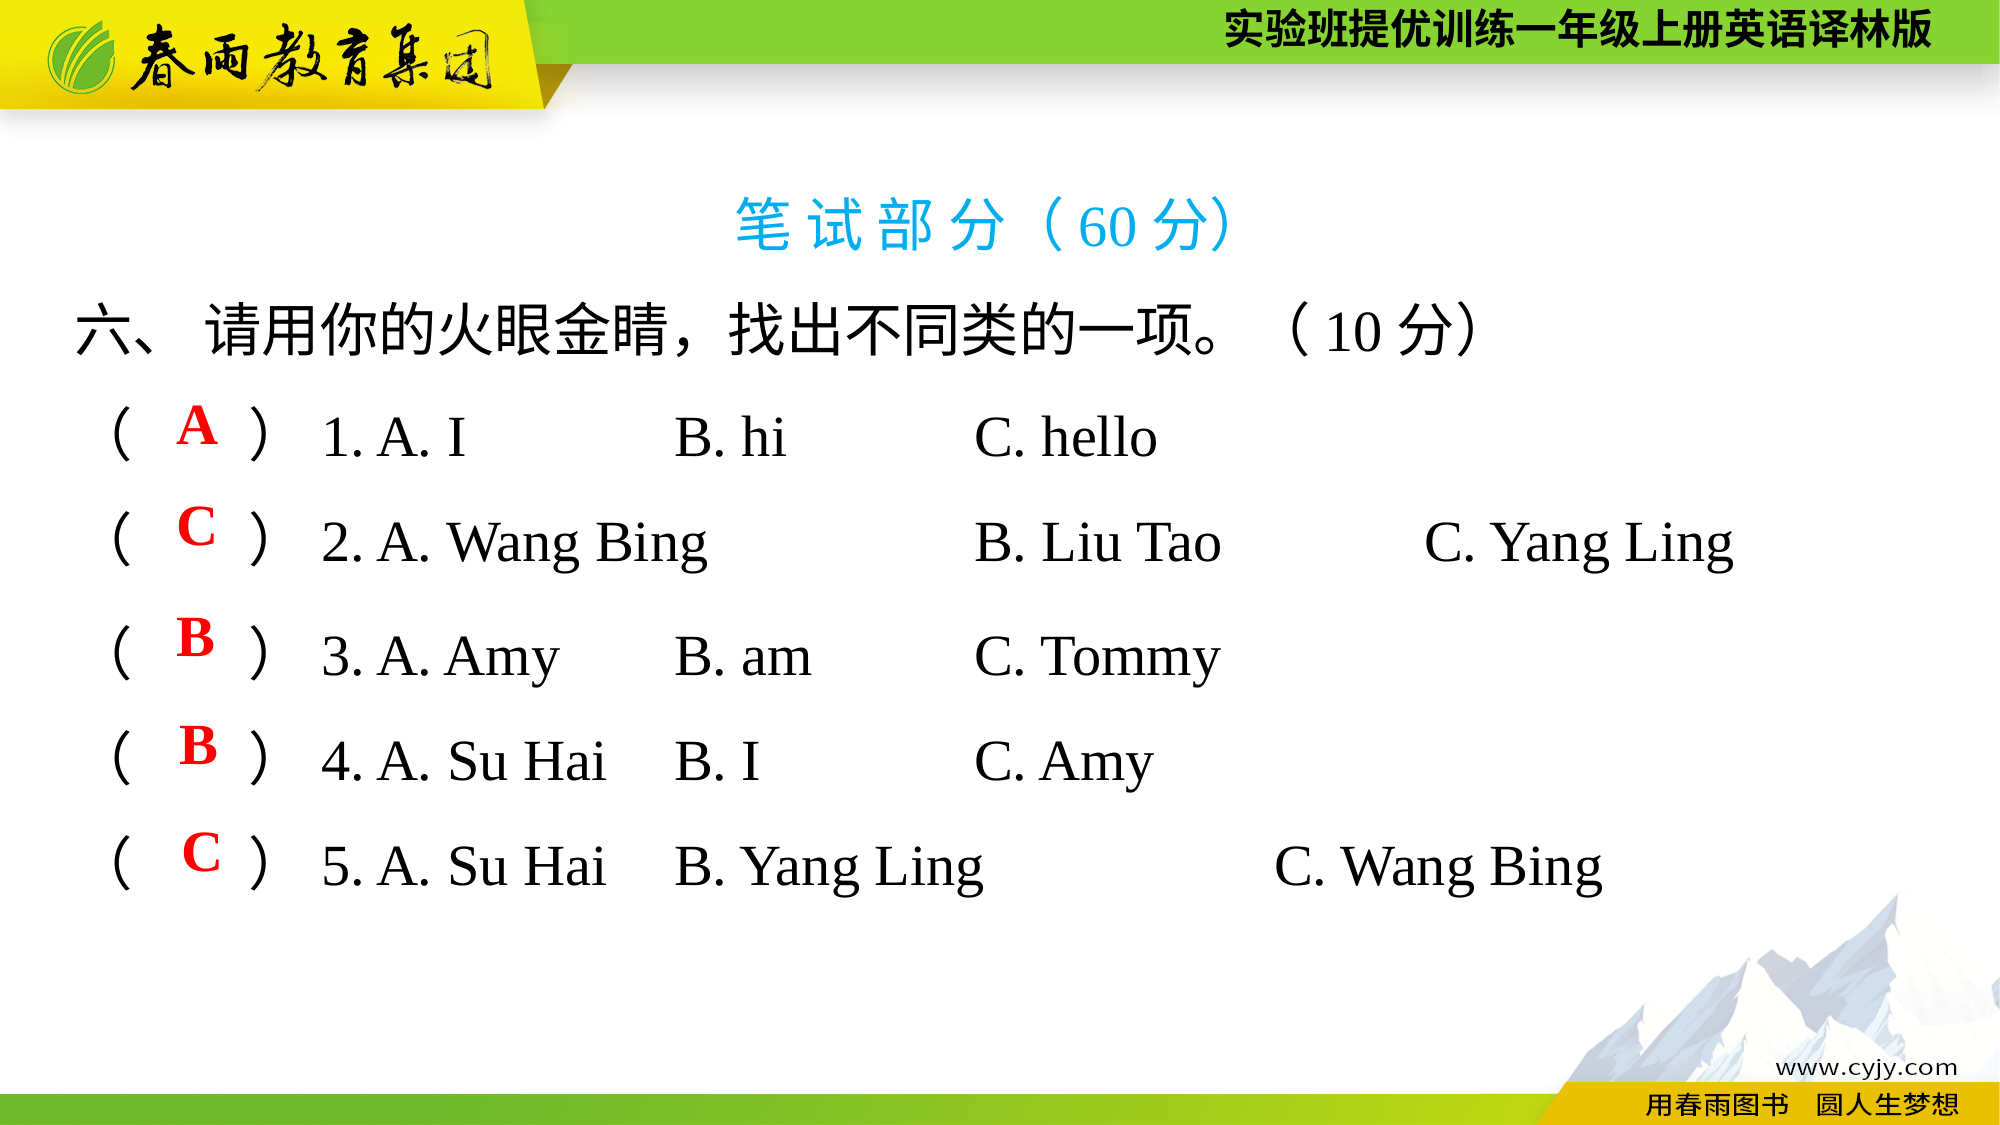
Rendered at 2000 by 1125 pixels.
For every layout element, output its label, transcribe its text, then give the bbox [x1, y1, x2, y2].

text_box C [161, 479, 234, 565]
text_box C [166, 805, 238, 891]
text_box A [161, 379, 234, 464]
text_box B [164, 698, 234, 784]
text_box B [161, 590, 231, 676]
text_box （ ）3. A. Amy B. am C. Tommy （ ）4. A. Su Hai B. I C. Amy （ ）5. A. Su Hai B. Yang Ling C. Wang Bing [59, 574, 1944, 905]
list 笔 试 部 分（60分） 六、 请用你的火眼金睛，找出不同类的一项。（10分） （ ）1. A. I B. hi C. hello （ ）2. A. Wang Bing B. Liu Tao C. Yang Ling [59, 146, 1944, 574]
picture [0, 0, 2000, 1125]
